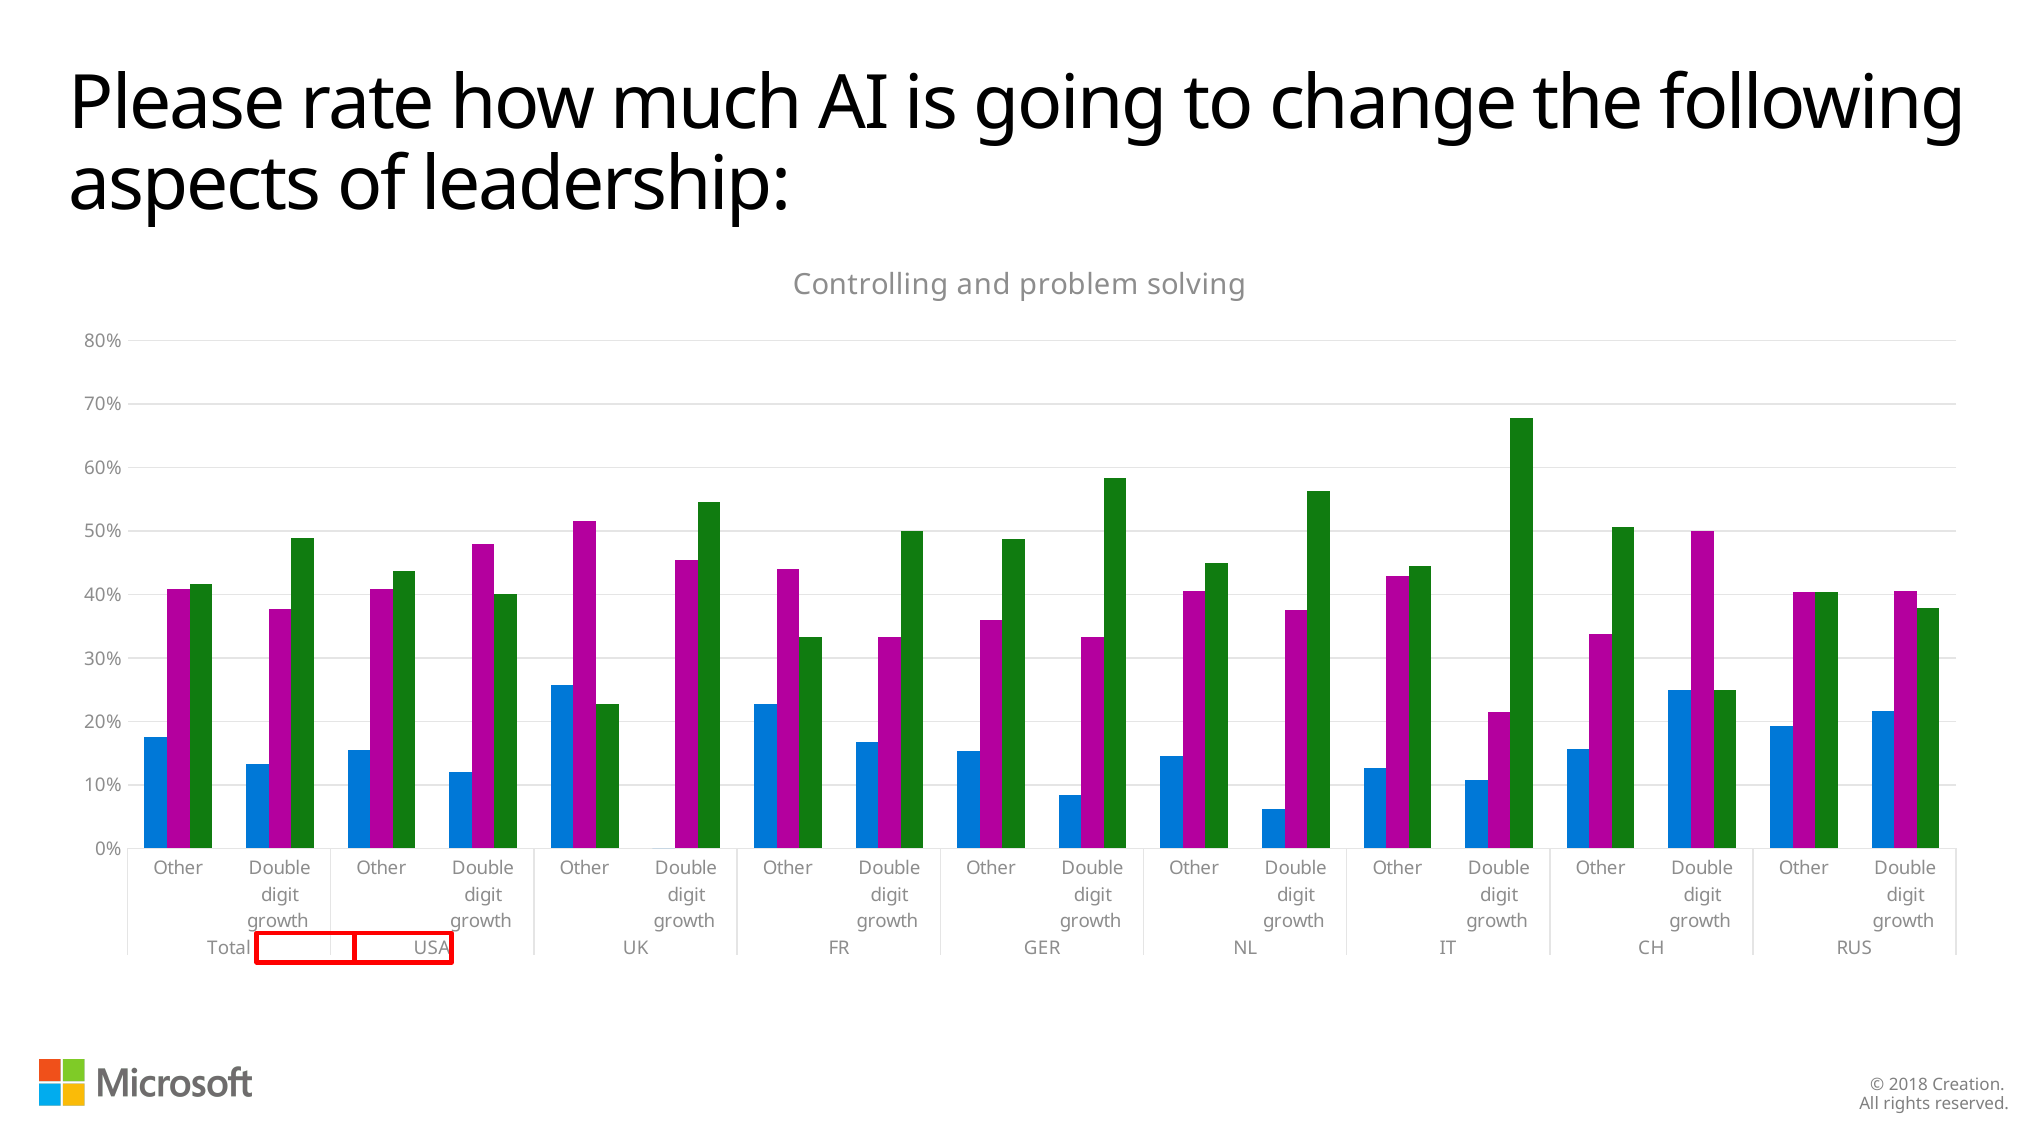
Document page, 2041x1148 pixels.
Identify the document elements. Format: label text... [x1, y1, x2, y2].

text_box © 2018 Creation. All rights reserved. [1751, 1051, 2041, 1148]
title Please rate how much AI is going to change the following aspects of leadership: [45, 48, 1996, 199]
picture [39, 1059, 252, 1106]
chart [44, 230, 1996, 976]
